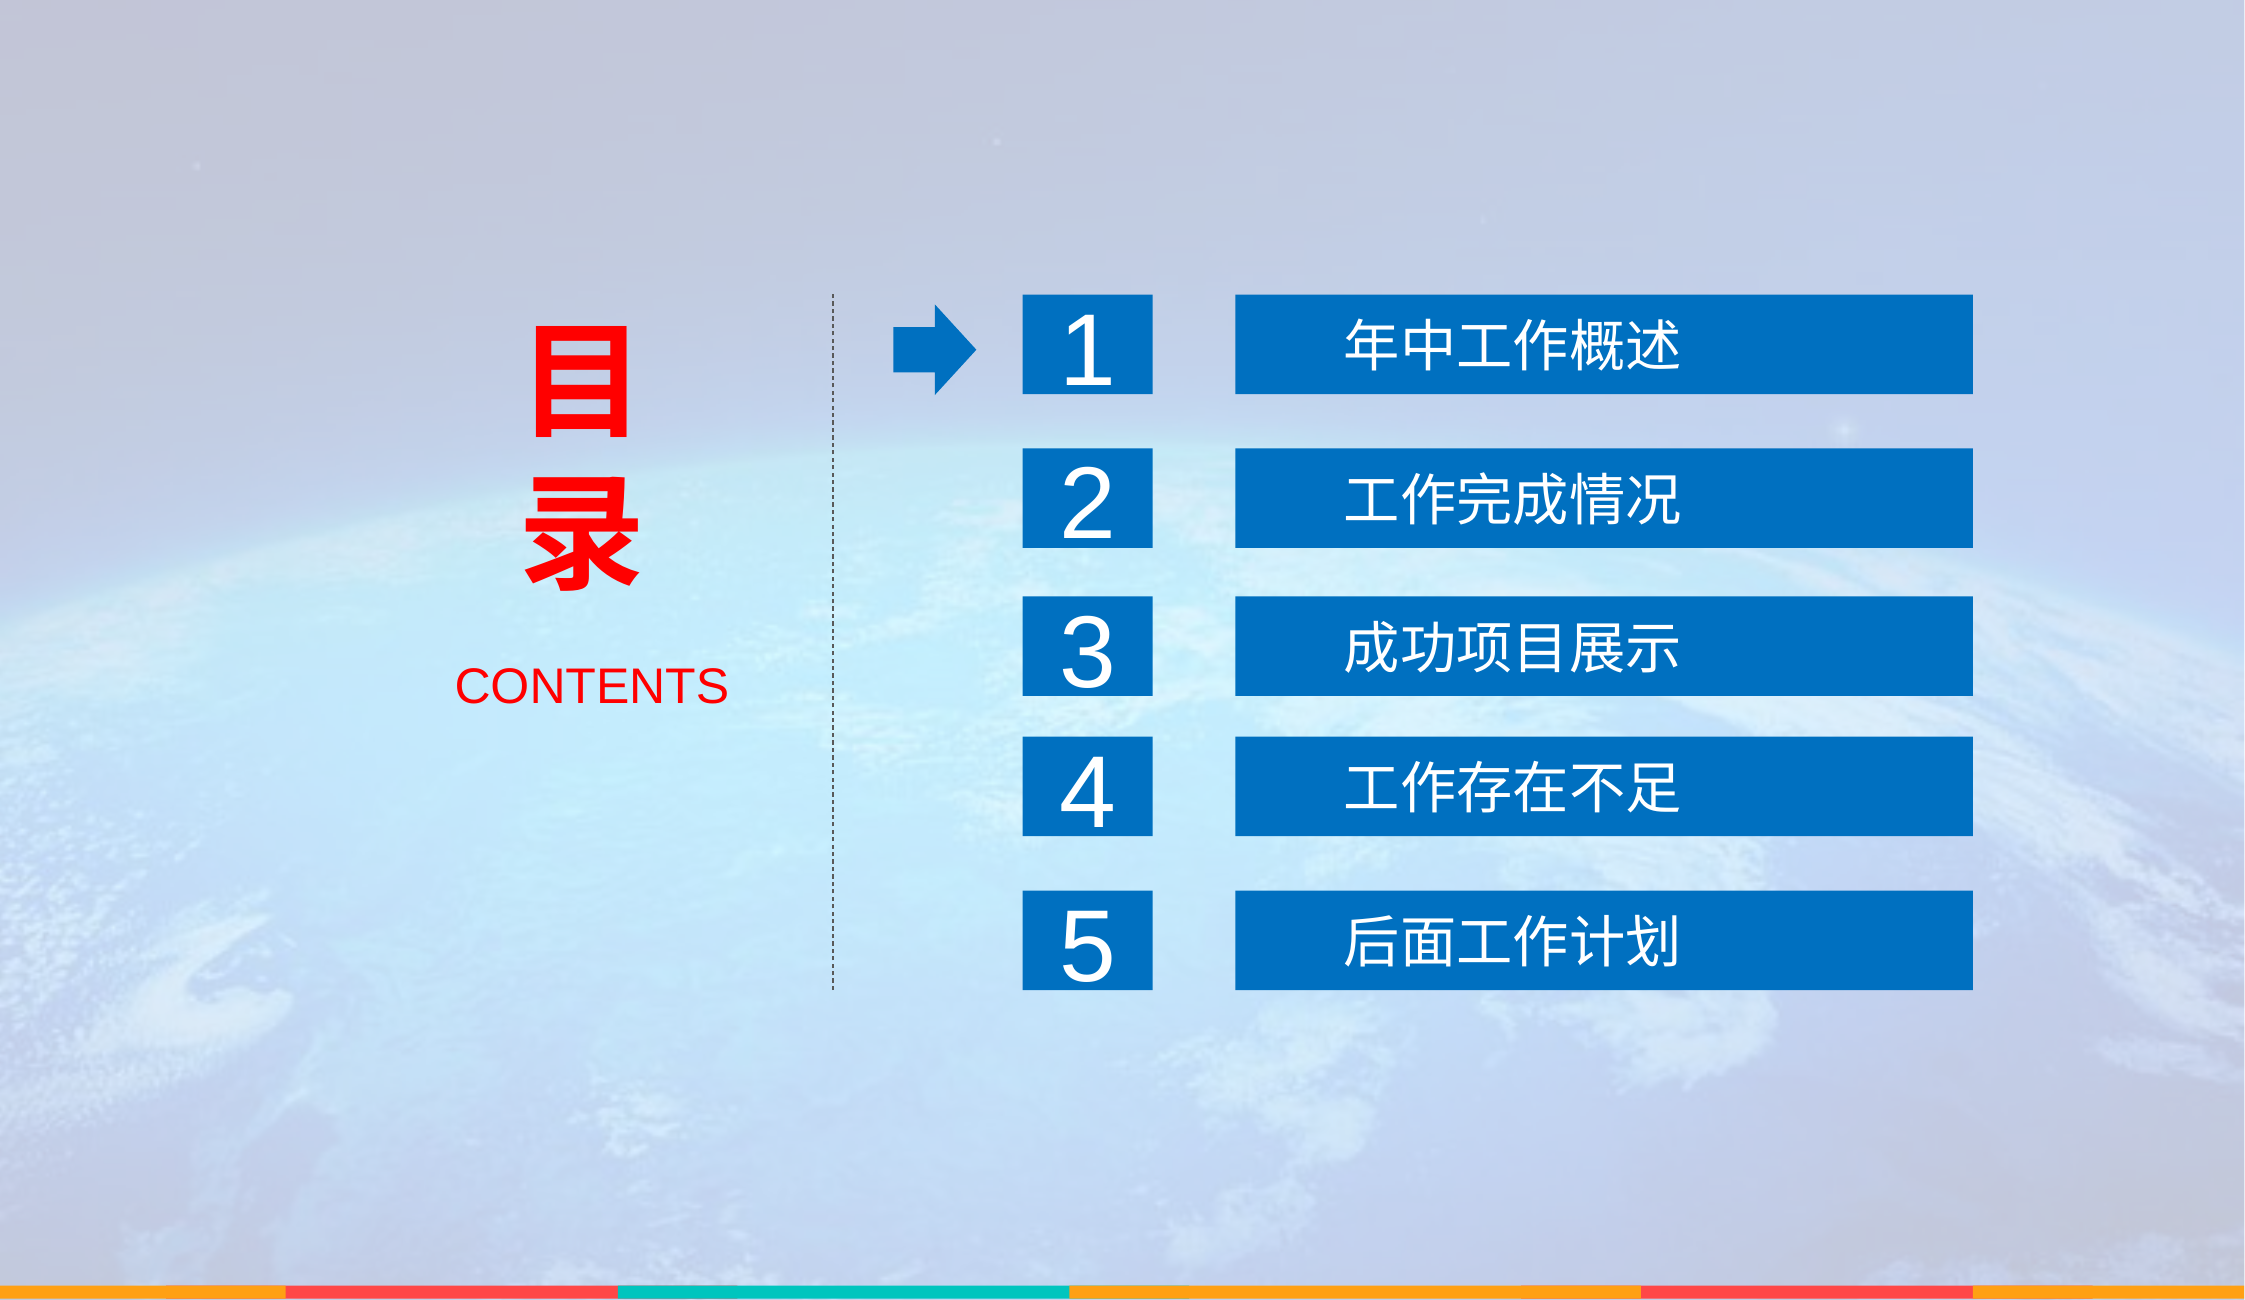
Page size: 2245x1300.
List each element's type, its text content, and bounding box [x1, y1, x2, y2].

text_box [1022, 448, 1973, 548]
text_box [1022, 736, 1973, 837]
text_box CONTENTS [437, 644, 778, 782]
text_box [1642, 1284, 1972, 1300]
text_box [1068, 1284, 1642, 1300]
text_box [1022, 596, 1973, 696]
text_box [287, 1284, 617, 1300]
text_box 目 录 [501, 292, 794, 614]
text_box [617, 1284, 1068, 1300]
text_box [892, 301, 978, 398]
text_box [1022, 294, 1973, 395]
text_box [0, 1284, 287, 1300]
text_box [1022, 890, 1973, 991]
text_box [1972, 1284, 2245, 1300]
